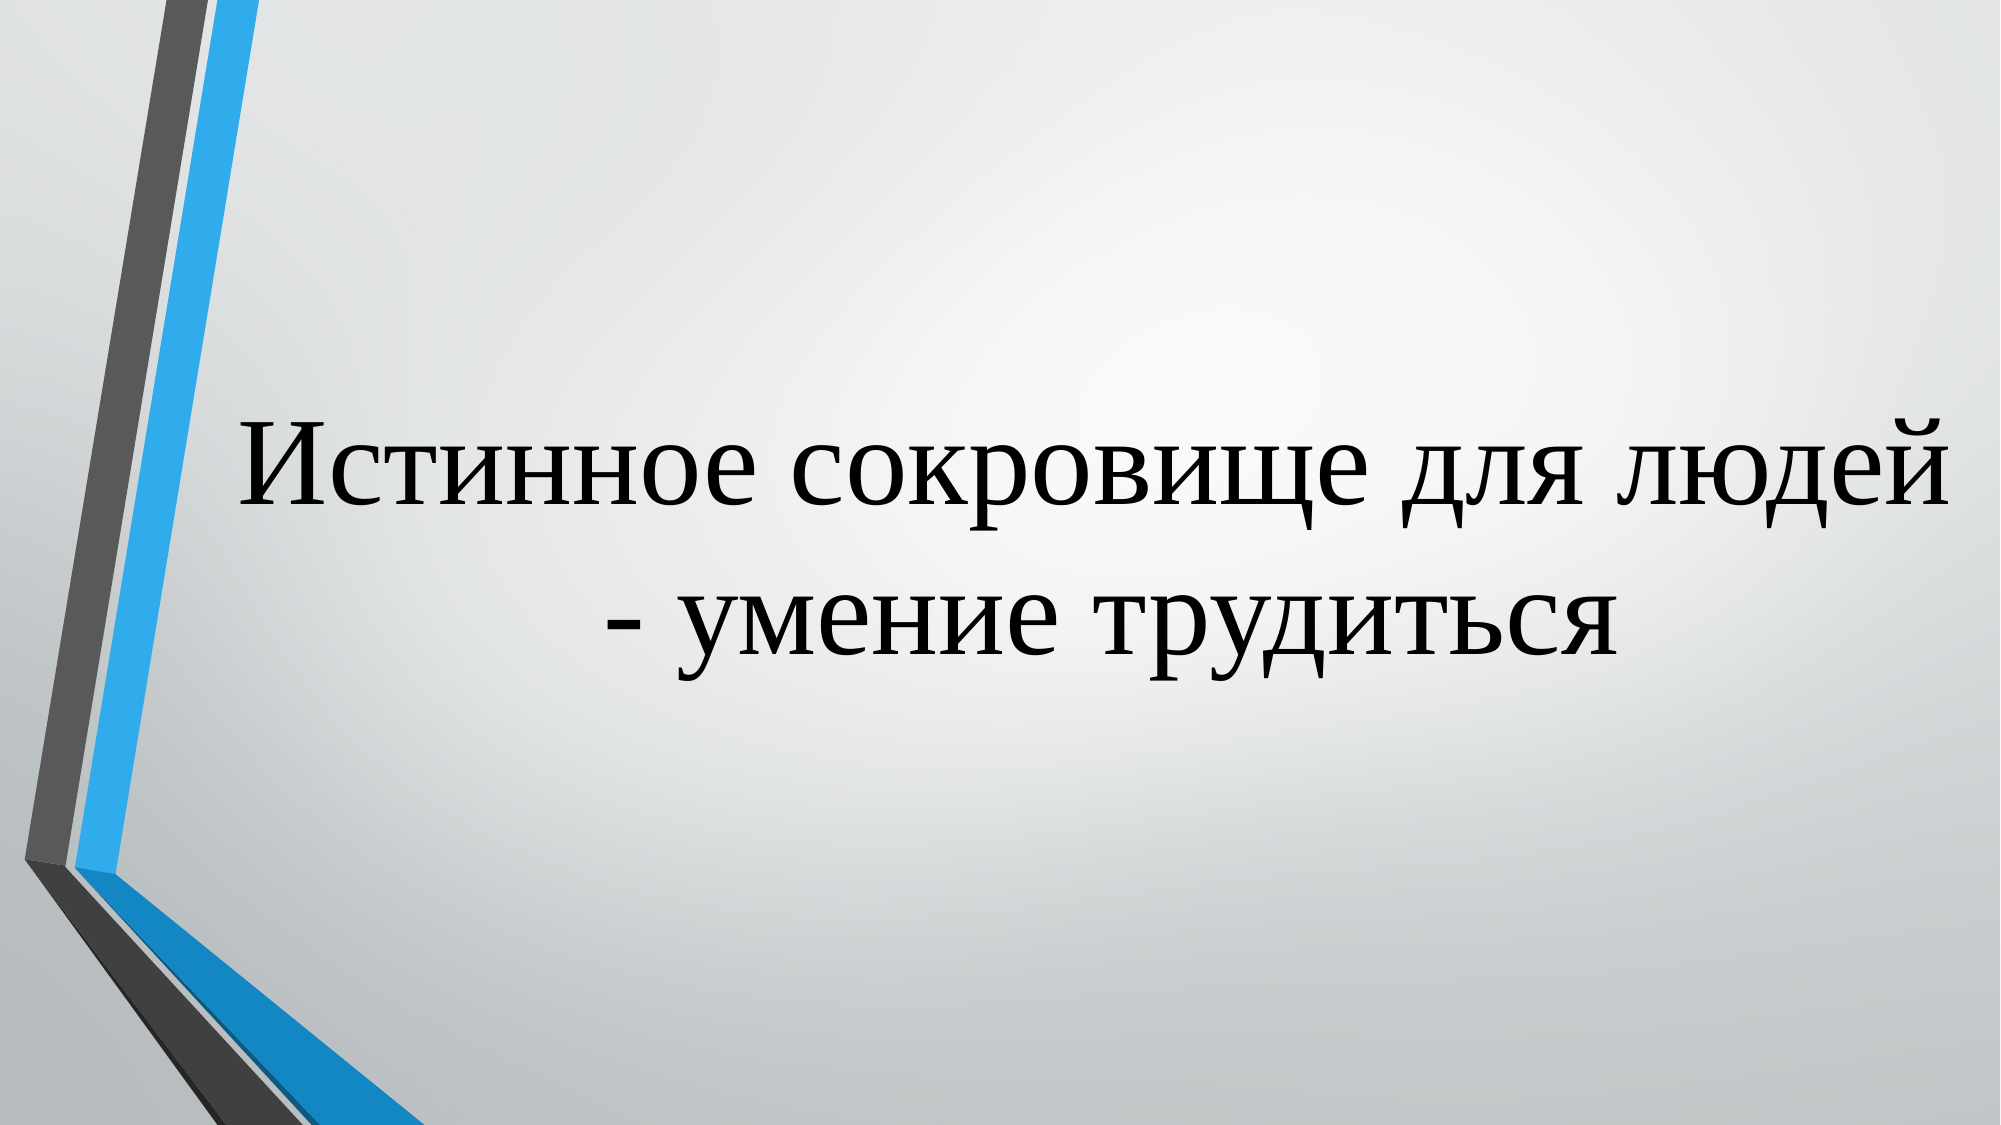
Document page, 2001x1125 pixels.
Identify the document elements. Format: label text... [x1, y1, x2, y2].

text_box Истинное сокровище для людей - умение трудиться [127, 371, 2000, 687]
